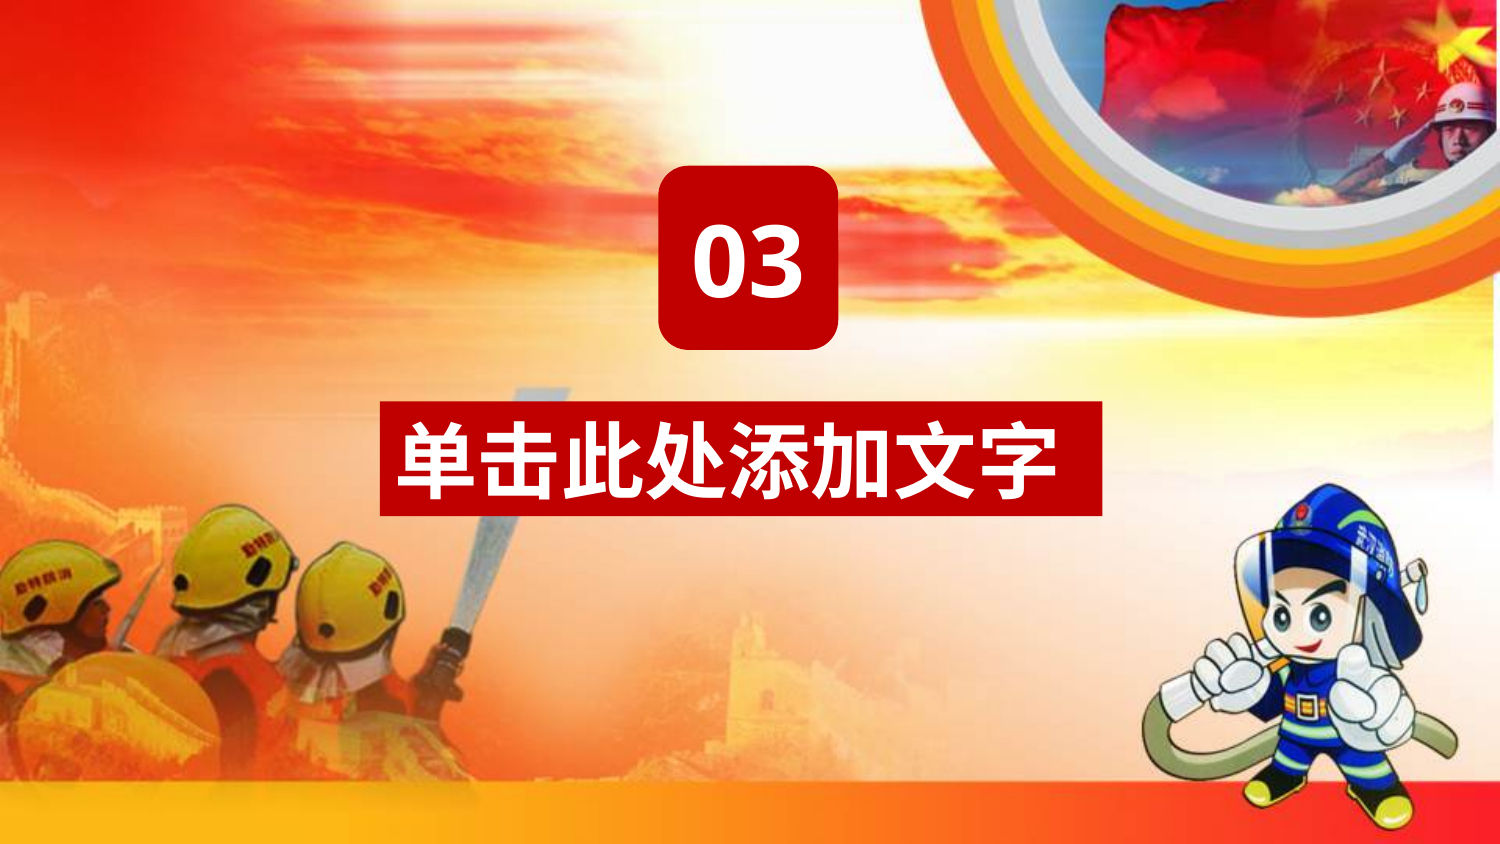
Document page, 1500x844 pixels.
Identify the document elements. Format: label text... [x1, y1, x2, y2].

picture [0, 0, 1500, 844]
text_box 单击此处添加文字 [379, 401, 1103, 517]
text_box 03 [657, 164, 840, 351]
